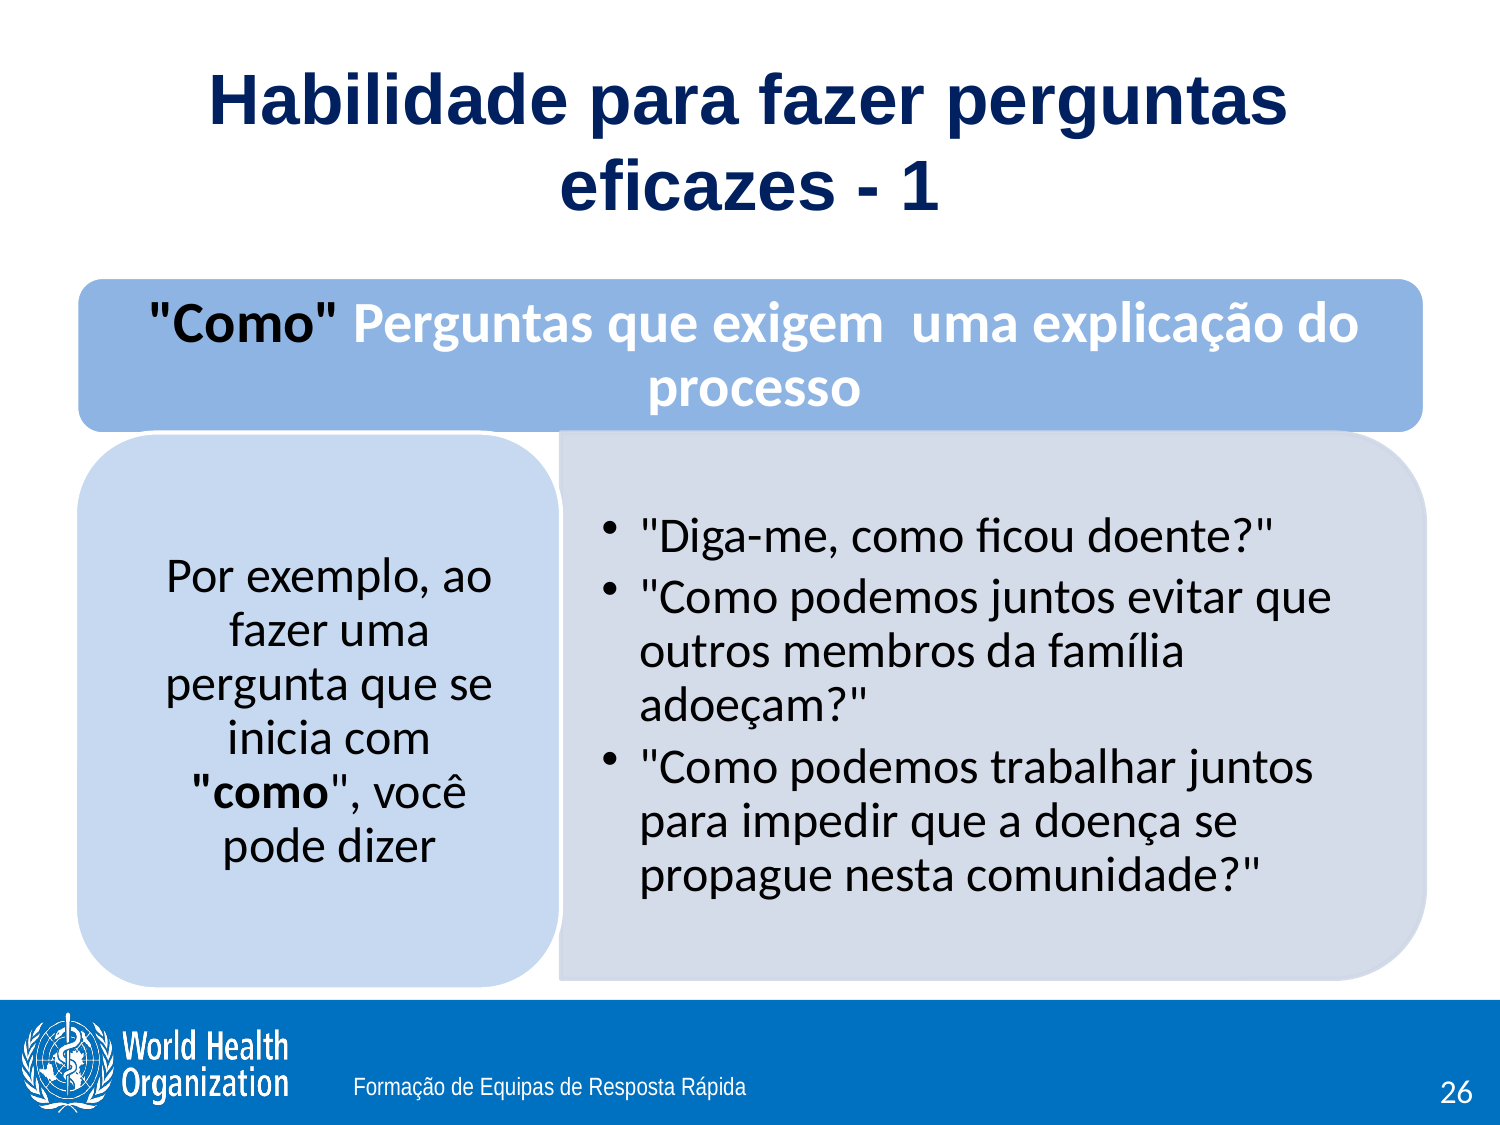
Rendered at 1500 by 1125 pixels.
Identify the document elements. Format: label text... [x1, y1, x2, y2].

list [74, 262, 1426, 1006]
title Habilidade para fazer perguntas eficazes - 1 [75, 45, 1425, 233]
picture [21, 1012, 288, 1113]
